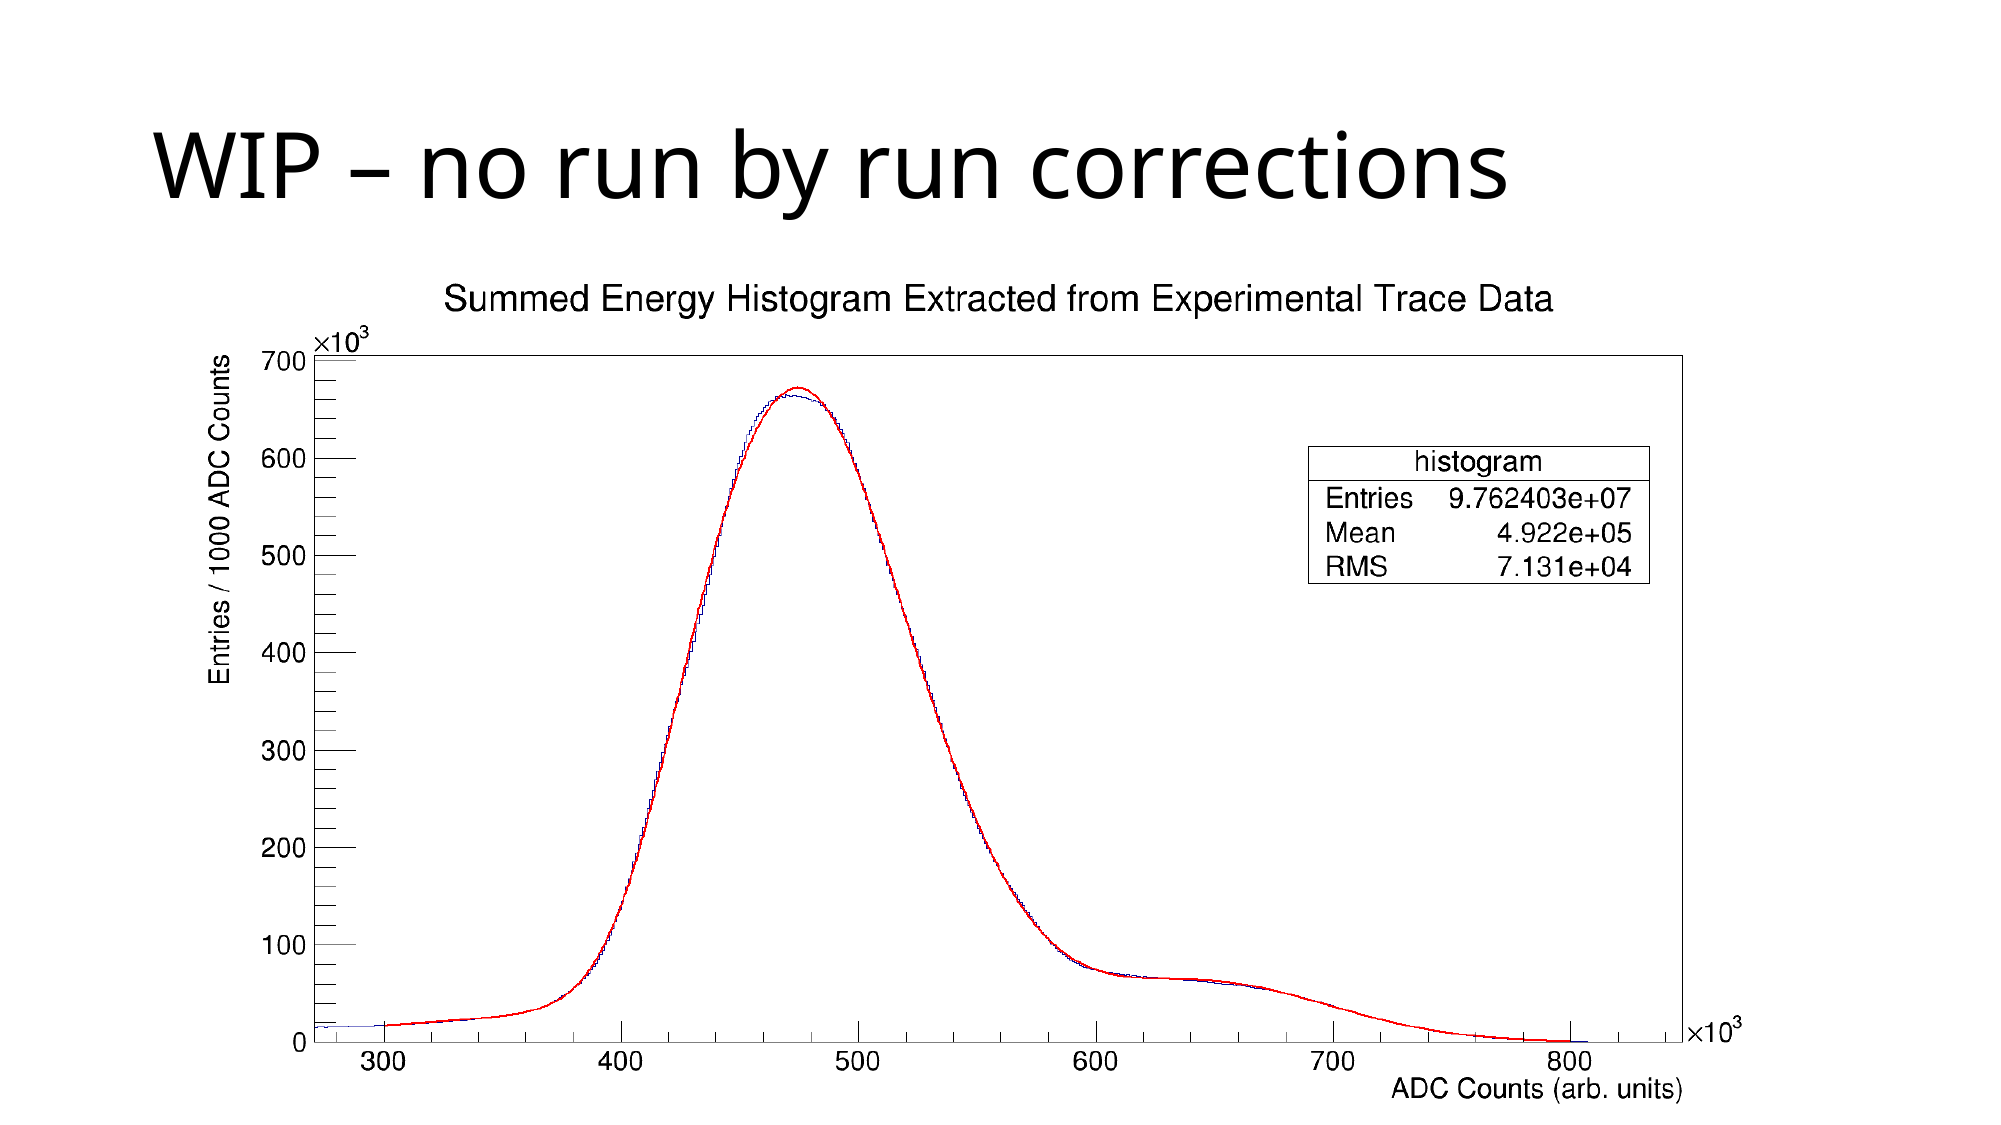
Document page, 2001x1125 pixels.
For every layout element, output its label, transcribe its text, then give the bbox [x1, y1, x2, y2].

title WIP – no run by run corrections [137, 59, 1863, 278]
picture [147, 270, 1852, 1125]
